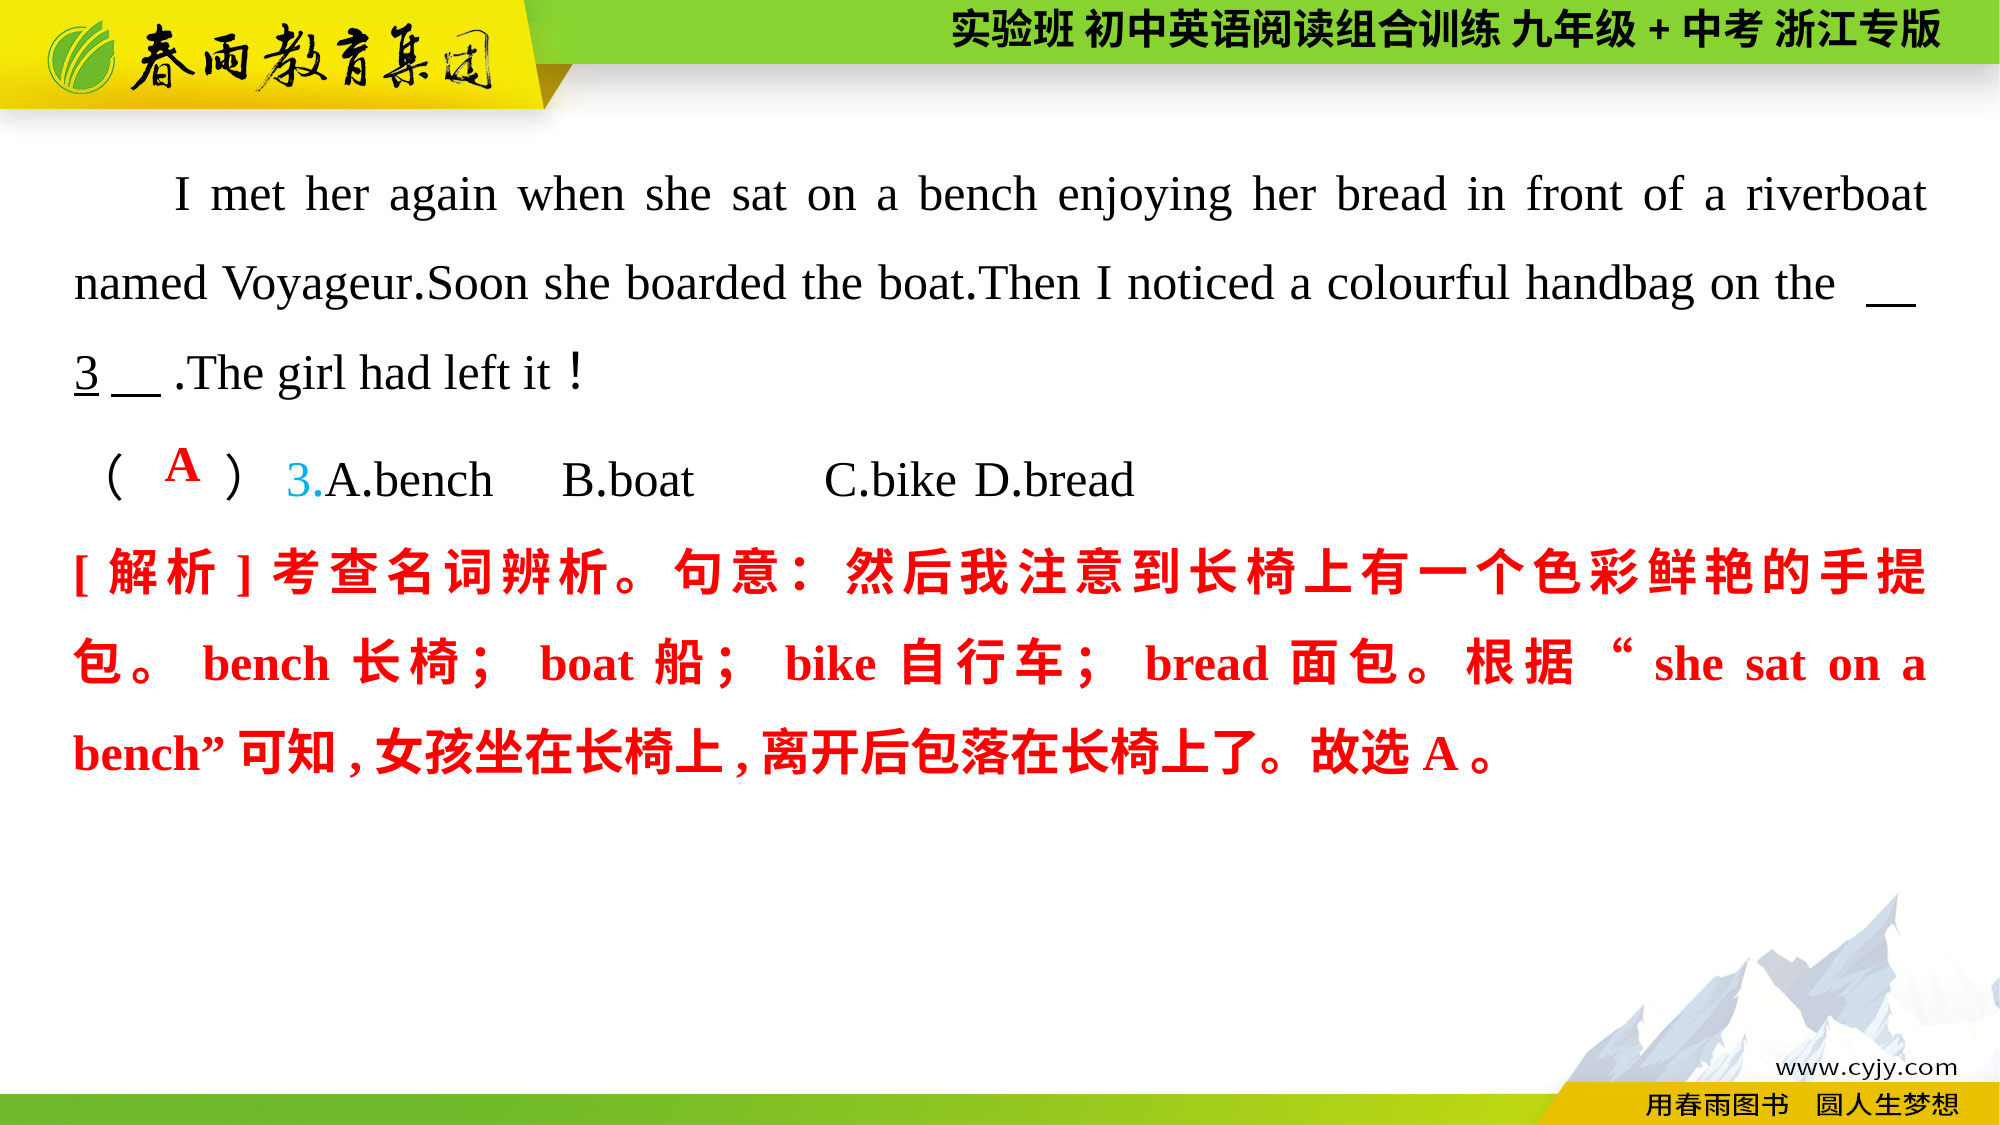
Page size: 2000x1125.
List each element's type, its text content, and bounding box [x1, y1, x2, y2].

picture [0, 0, 2000, 1125]
text_box A [149, 423, 216, 499]
list I met her again when she sat on a bench enjoying her bread in front of a riverboat named Voyageur.Soon she boarded the boat.Then I noticed a colourful handbag on the 3 .The girl had left it！ [59, 122, 1944, 399]
text_box [解析]考查名词辨析。句意：然后我注意到长椅上有一个色彩鲜艳的手提包。bench长椅；boat船；bike自行车；bread面包。根据“she sat on a bench”可知,女孩坐在长椅上,离开后包落在长椅上了。故选A。 [57, 503, 1942, 789]
text_box （ ）3.A.bench B.boat C.bike D.bread [59, 409, 1944, 515]
